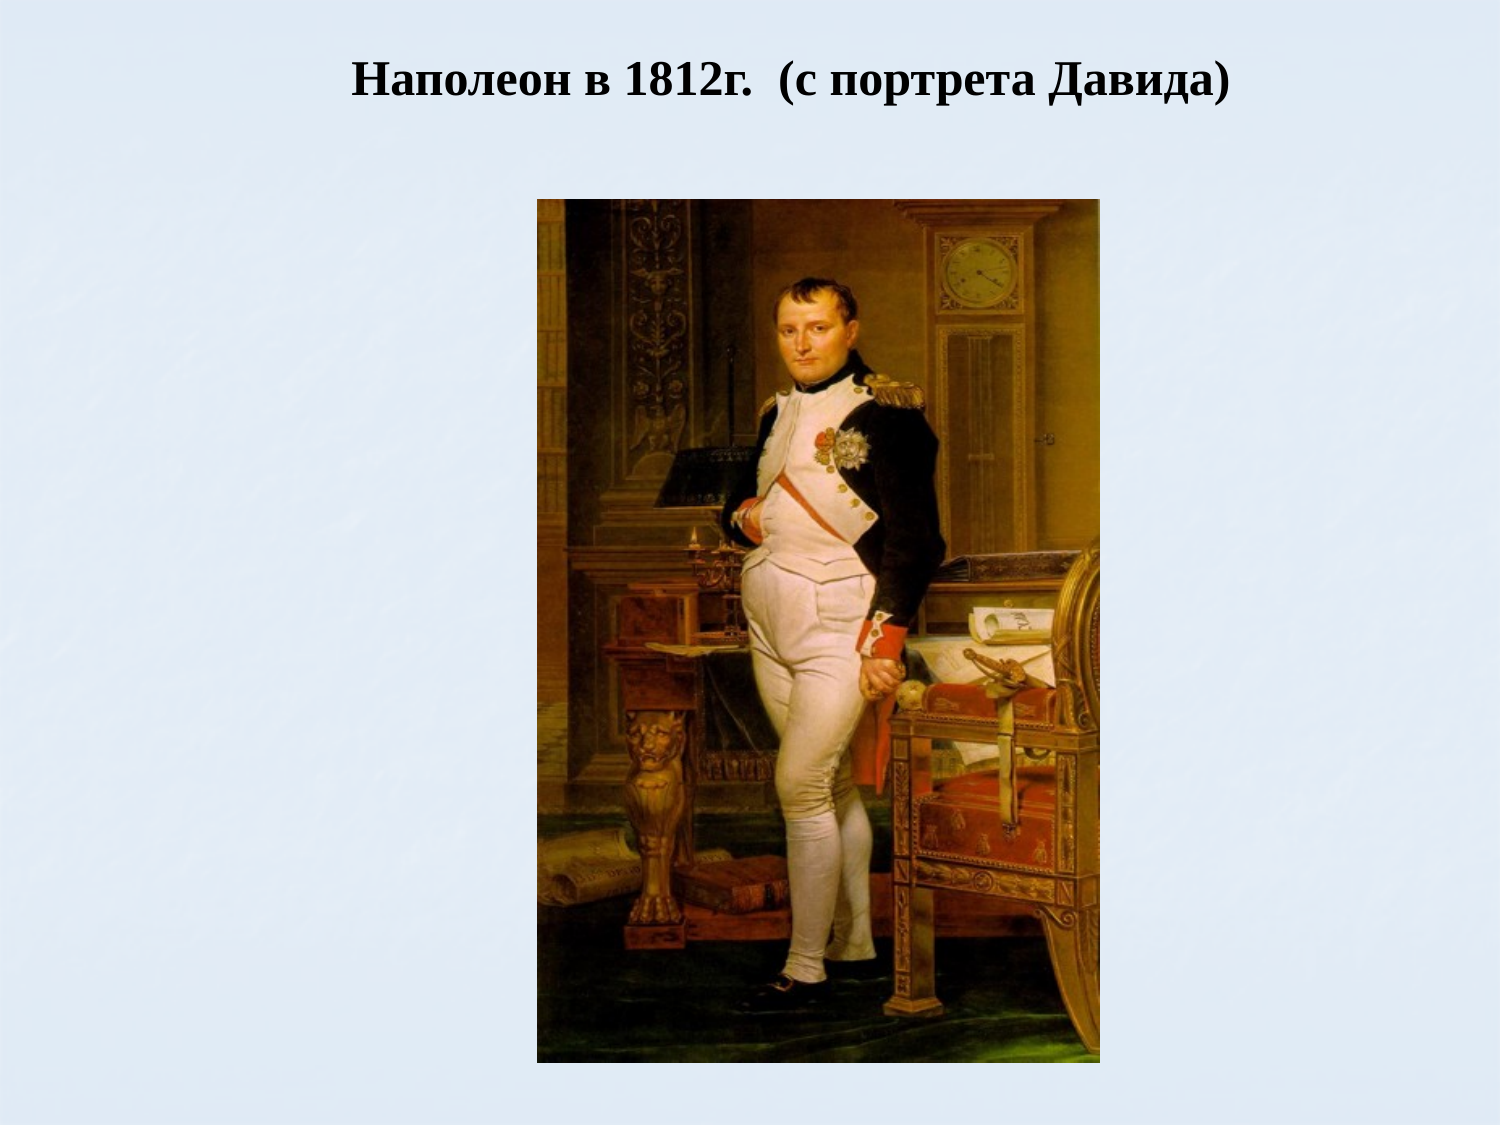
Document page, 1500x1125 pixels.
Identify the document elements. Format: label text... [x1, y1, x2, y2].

text_box Наполеон в 1812г. (с портрета Давида) [174, 38, 1338, 183]
picture [537, 199, 1101, 1063]
